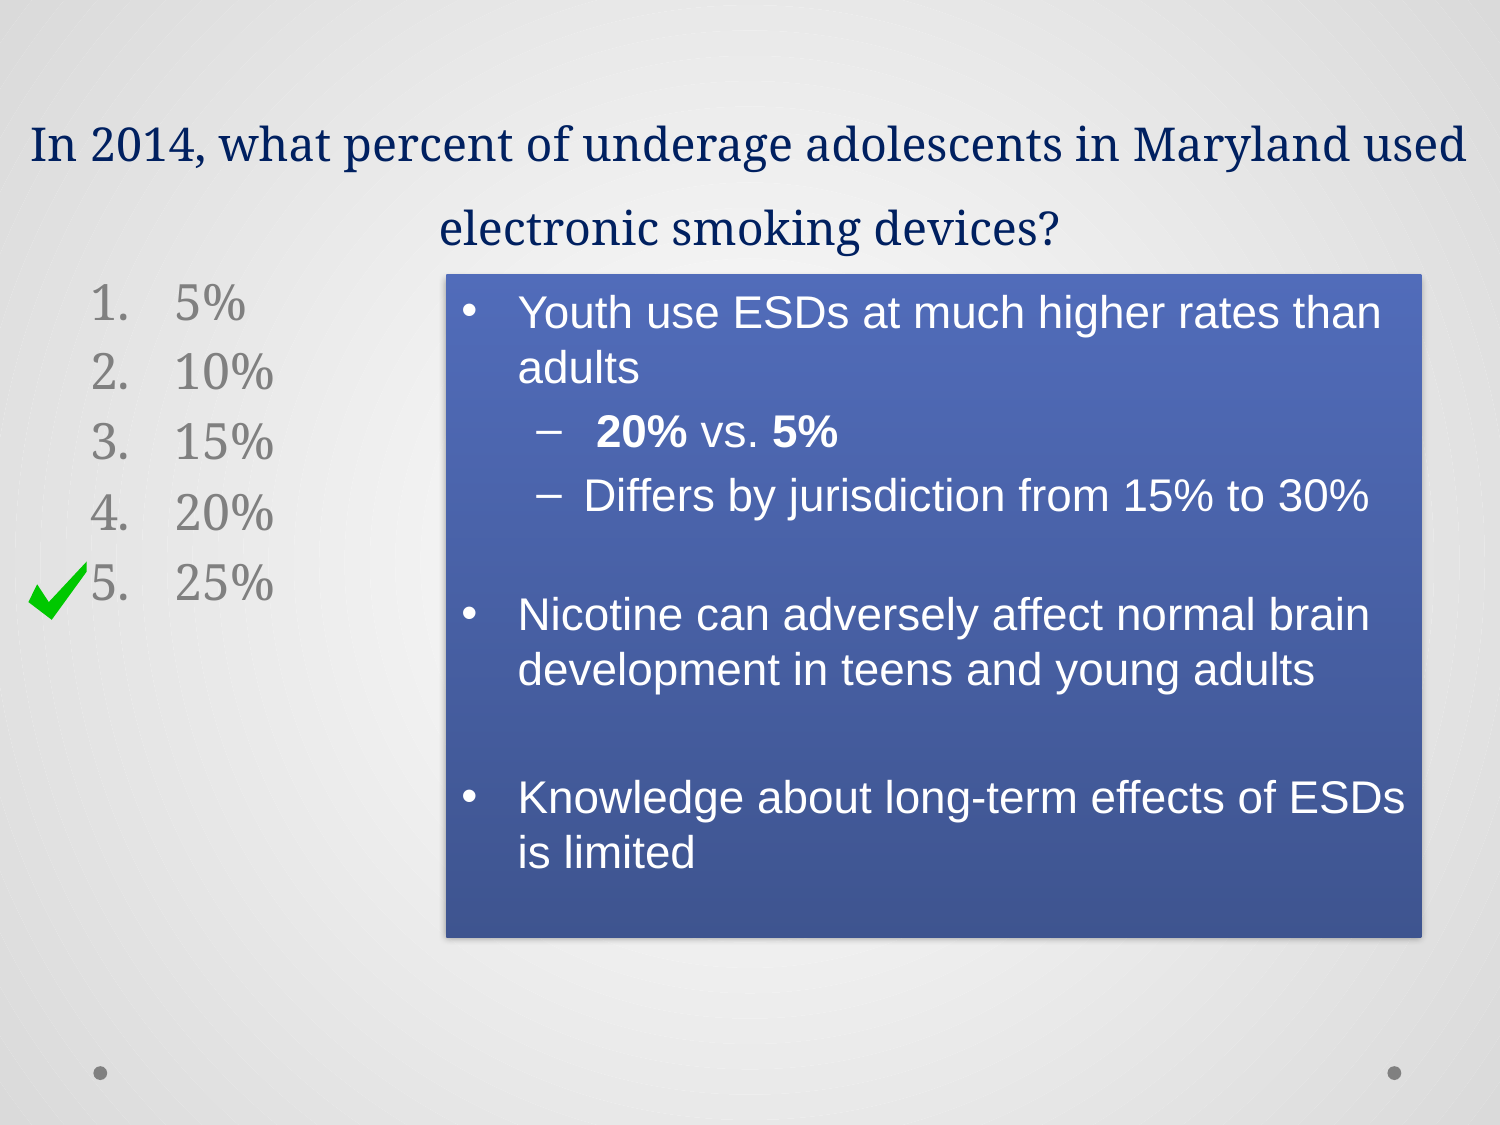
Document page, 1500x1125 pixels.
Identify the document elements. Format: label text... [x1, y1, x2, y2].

title In 2014, what percent of underage adolescents in Maryland used electronic smoking devices? [0, 75, 1500, 263]
text_box [26, 559, 90, 623]
list 5% 10% 15% 20% 25% [75, 262, 750, 1005]
text_box Youth use ESDs at much higher rates than adults 20% vs. 5% Differs by jurisdiction from 15% to 30% Nicotine can adversely affect normal brain development in teens and young adults Knowledge about long-term effects of ESDs is limited [446, 274, 1422, 938]
